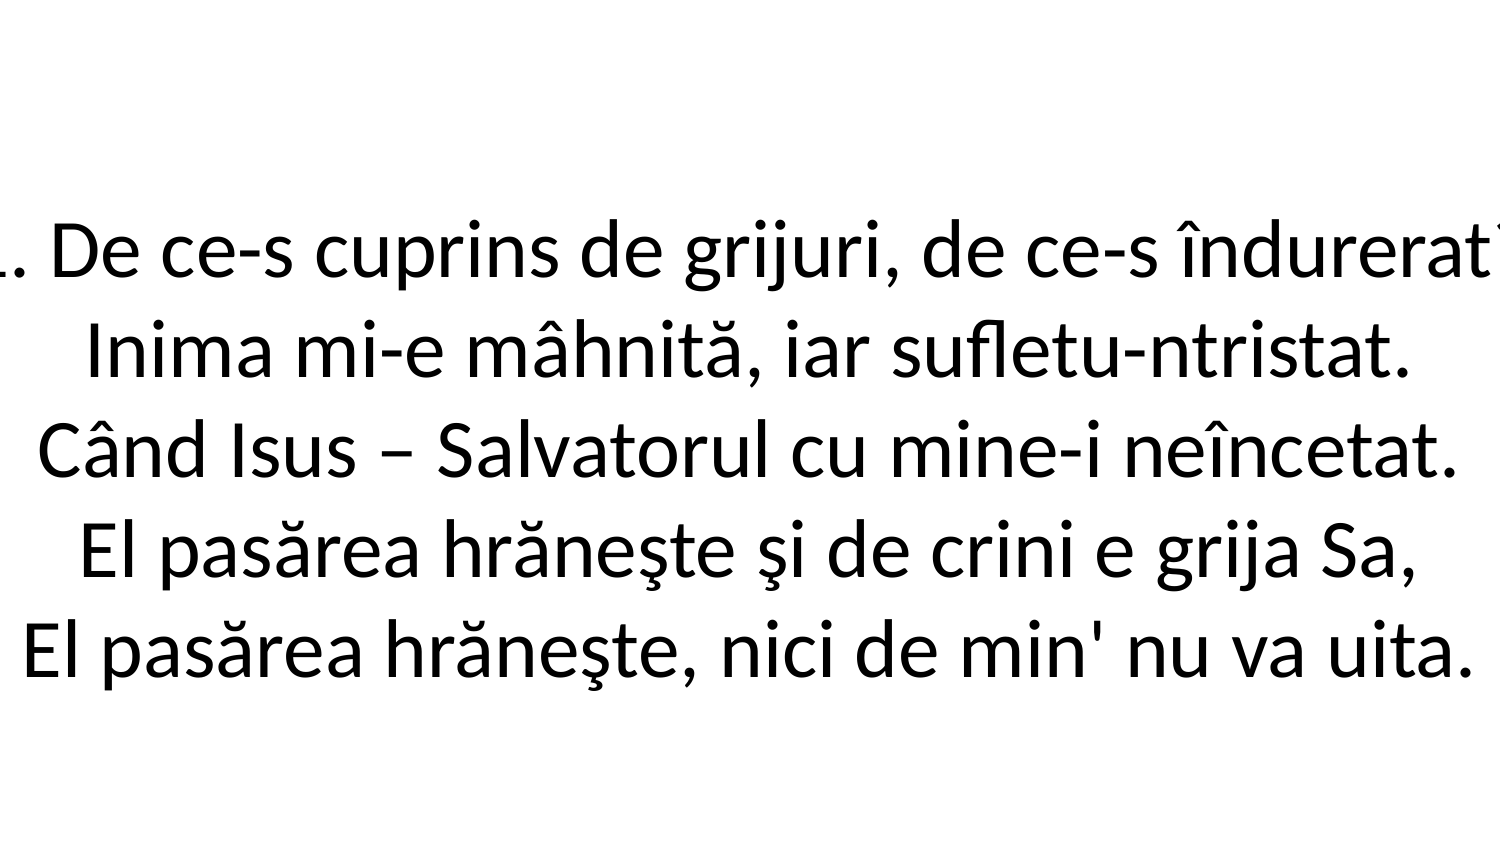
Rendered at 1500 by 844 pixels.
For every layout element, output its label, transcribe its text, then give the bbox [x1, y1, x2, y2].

text_box 1. De ce-s cuprins de grijuri, de ce-s îndurerat? Inima mi-e mâhnită, iar sufletu-ntristat. Când Isus – Salvatorul cu mine-i neîncetat. El pasărea hrăneşte şi de crini e grija Sa, El pasărea hrăneşte, nici de min' nu va uita. [0, 142, 1500, 702]
